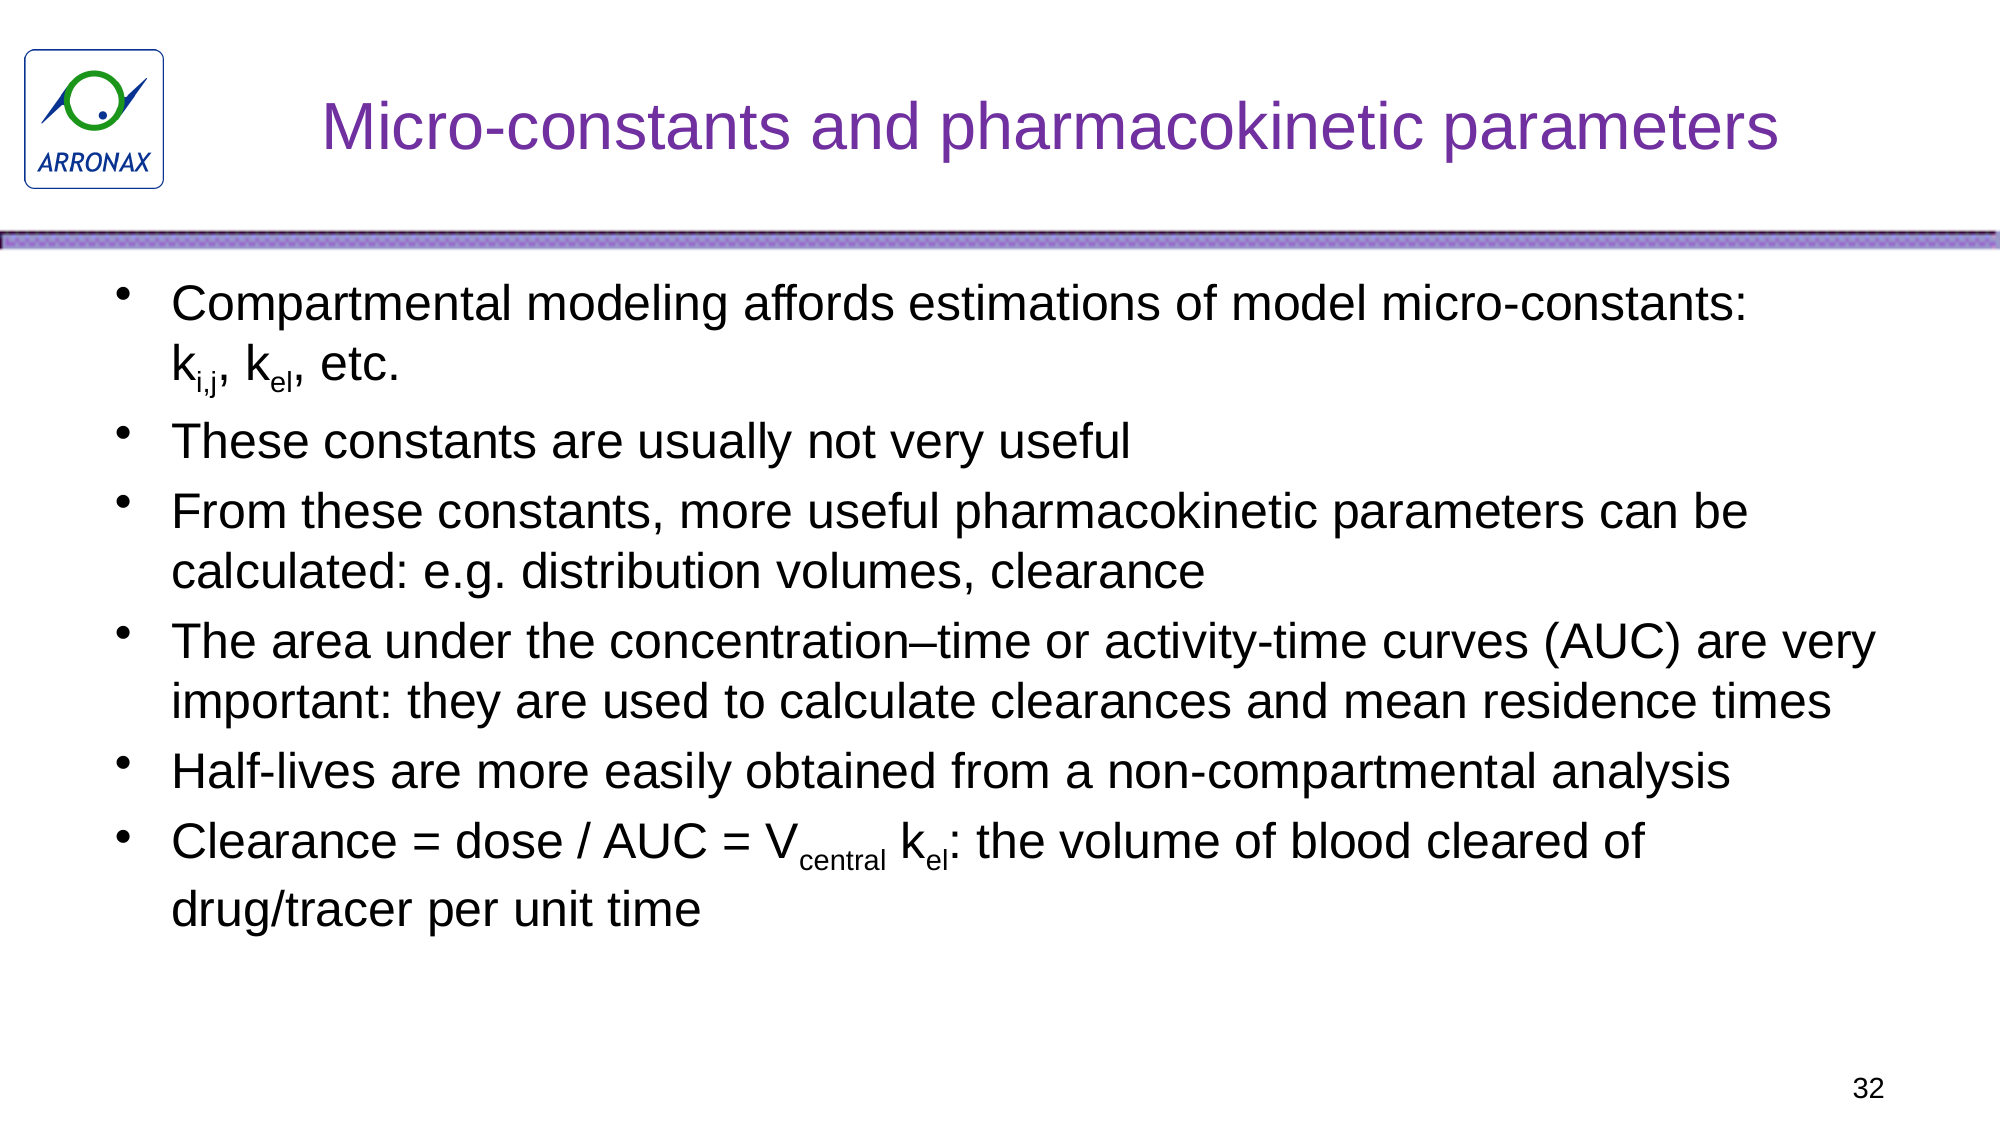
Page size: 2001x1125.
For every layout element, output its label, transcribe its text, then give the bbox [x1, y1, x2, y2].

picture [24, 49, 164, 189]
list Compartmental modeling affords estimations of model micro-constants: ki,j, kel, etc. These constants are usually not very useful From these constants, more useful pharmacokinetic parameters can be calculated: e.g. distribution volumes, clearance The area under the concentration–time or activity-time curves (AUC) are very important: they are used to calculate clearances and mean residence times Half-lives are more easily obtained from a non-compartmental analysis Clearance = dose / AUC = Vcentral kel: the volume of blood cleared of drug/tracer per unit time [99, 262, 1900, 1005]
picture [0, 225, 2000, 263]
slide_number 32 [1433, 1061, 1901, 1113]
title Micro-constants and pharmacokinetic parameters [202, 45, 1900, 200]
